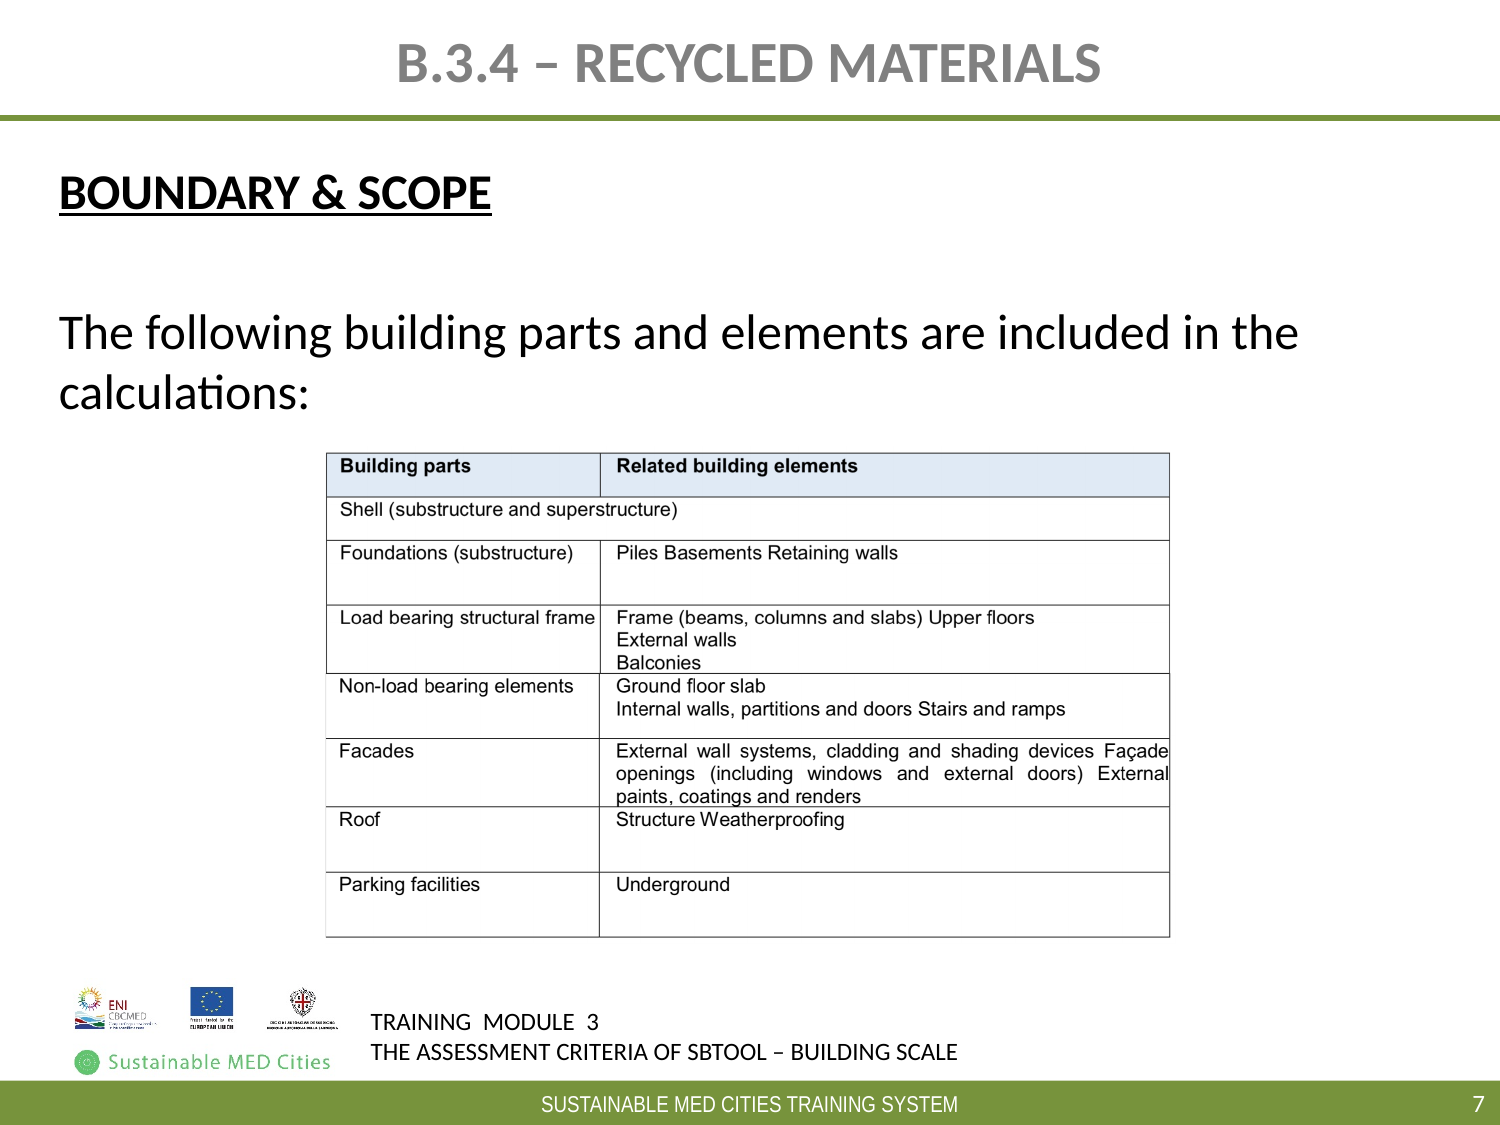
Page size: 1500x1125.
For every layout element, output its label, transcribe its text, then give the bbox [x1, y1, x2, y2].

list BOUNDARY & SCOPE The following building parts and elements are included in the calculations: [43, 152, 1425, 944]
title B.3.4 – RECYCLED MATERIALS [0, 0, 1500, 119]
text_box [325, 446, 1176, 944]
picture [62, 978, 356, 1080]
slide_number 7 [1149, 1079, 1500, 1125]
